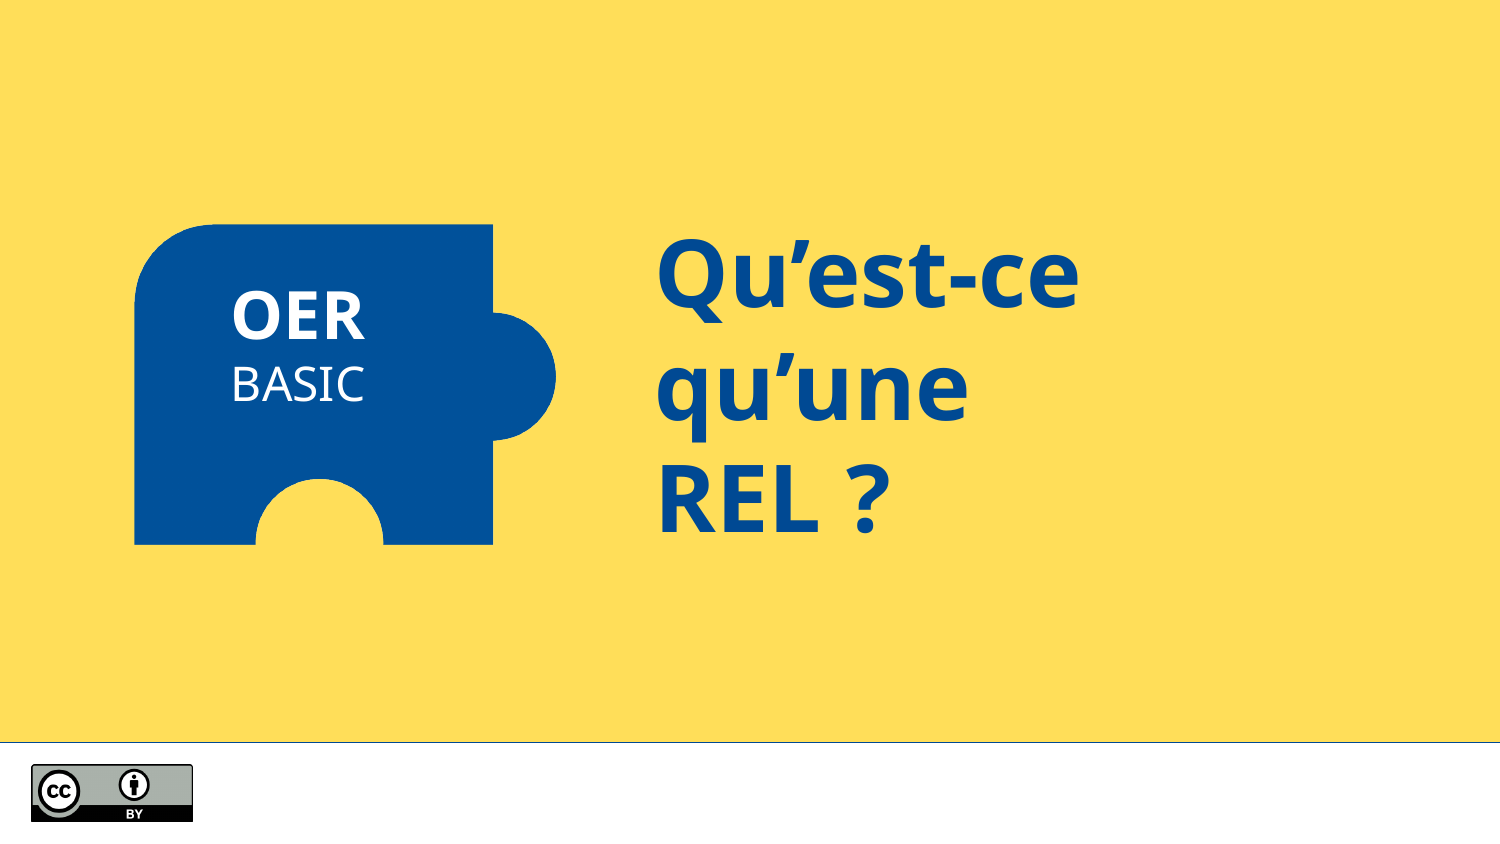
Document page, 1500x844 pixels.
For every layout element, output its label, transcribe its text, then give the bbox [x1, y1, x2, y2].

text_box [0, 750, 1500, 844]
picture [133, 224, 556, 545]
text_box Qu’est-ce qu’une REL ? [639, 199, 1163, 567]
picture [31, 764, 193, 822]
text_box OER BASIC [560, 258, 862, 426]
